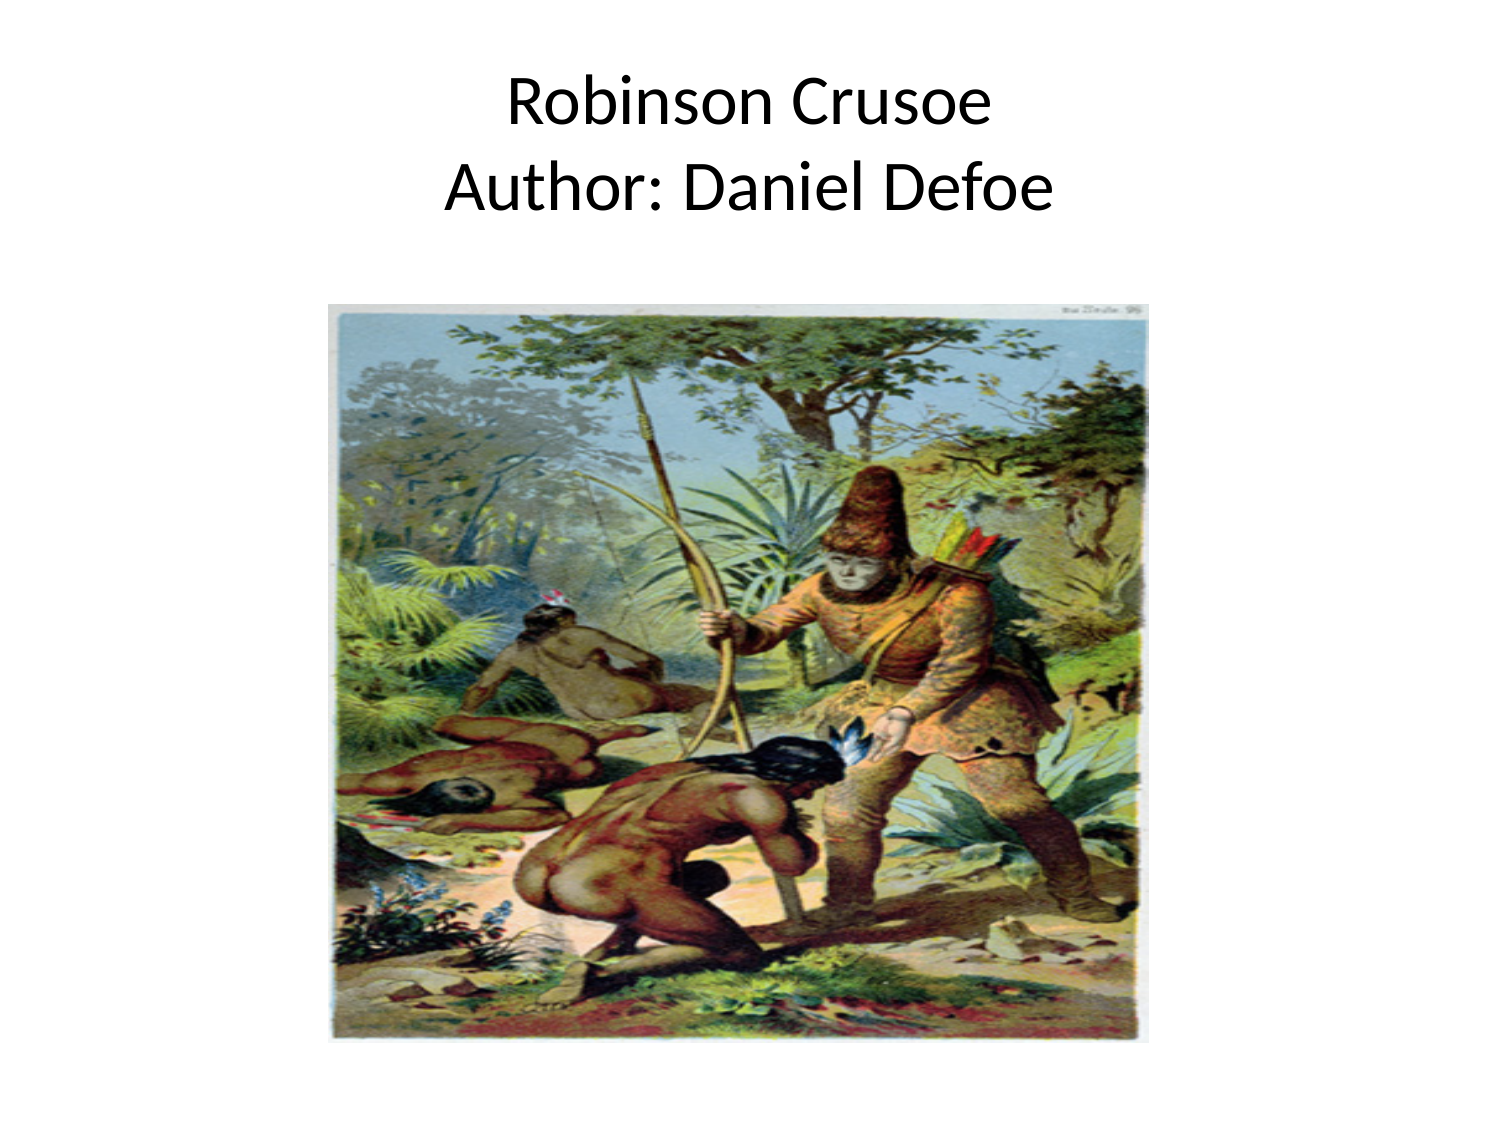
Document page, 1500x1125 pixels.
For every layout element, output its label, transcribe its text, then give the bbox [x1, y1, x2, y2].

picture [327, 304, 1149, 1044]
title Robinson Crusoe Author: Daniel Defoe [75, 45, 1425, 233]
